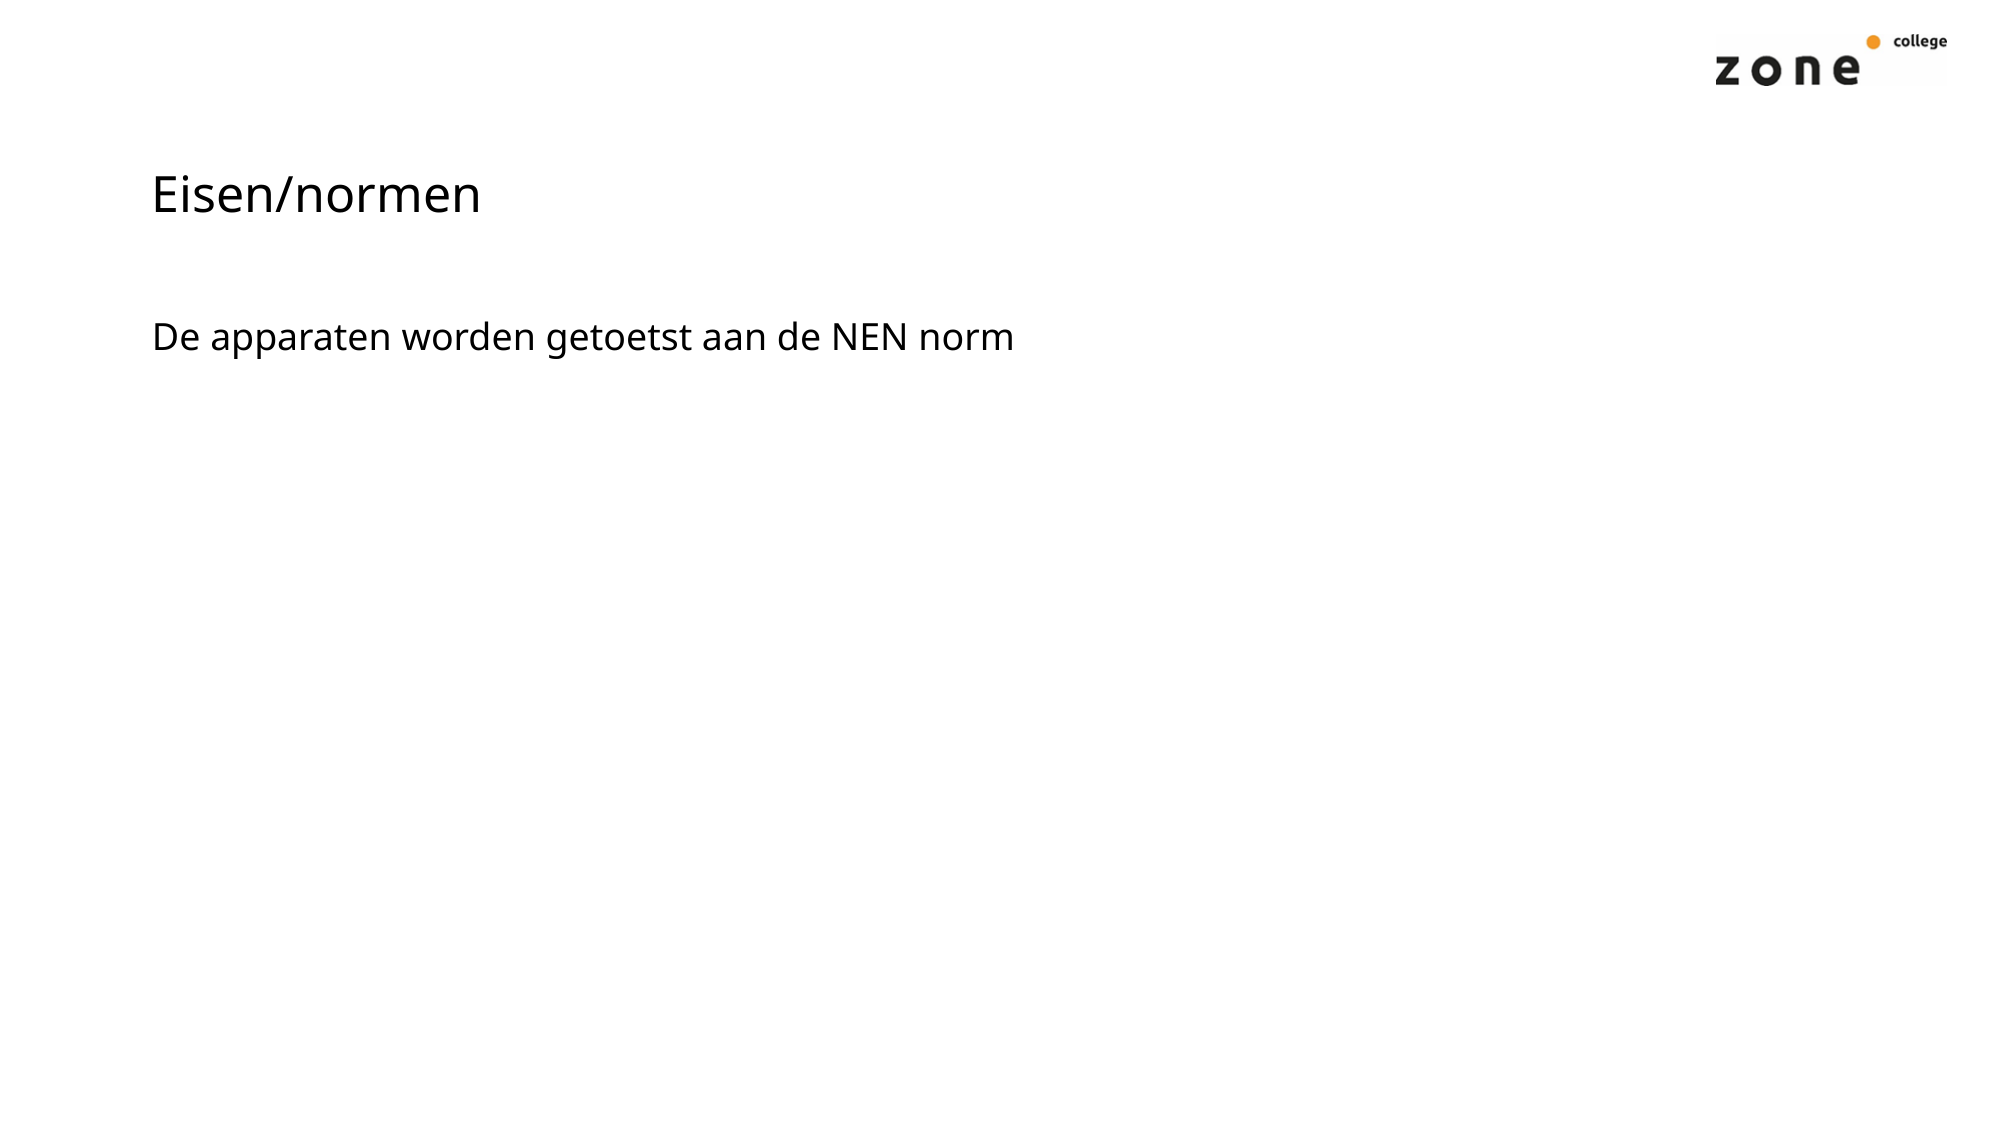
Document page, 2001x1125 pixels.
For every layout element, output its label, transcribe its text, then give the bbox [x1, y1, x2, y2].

picture [1716, 33, 1948, 86]
text_box Eisen/normen De apparaten worden getoetst aan de NEN norm [137, 155, 1506, 411]
